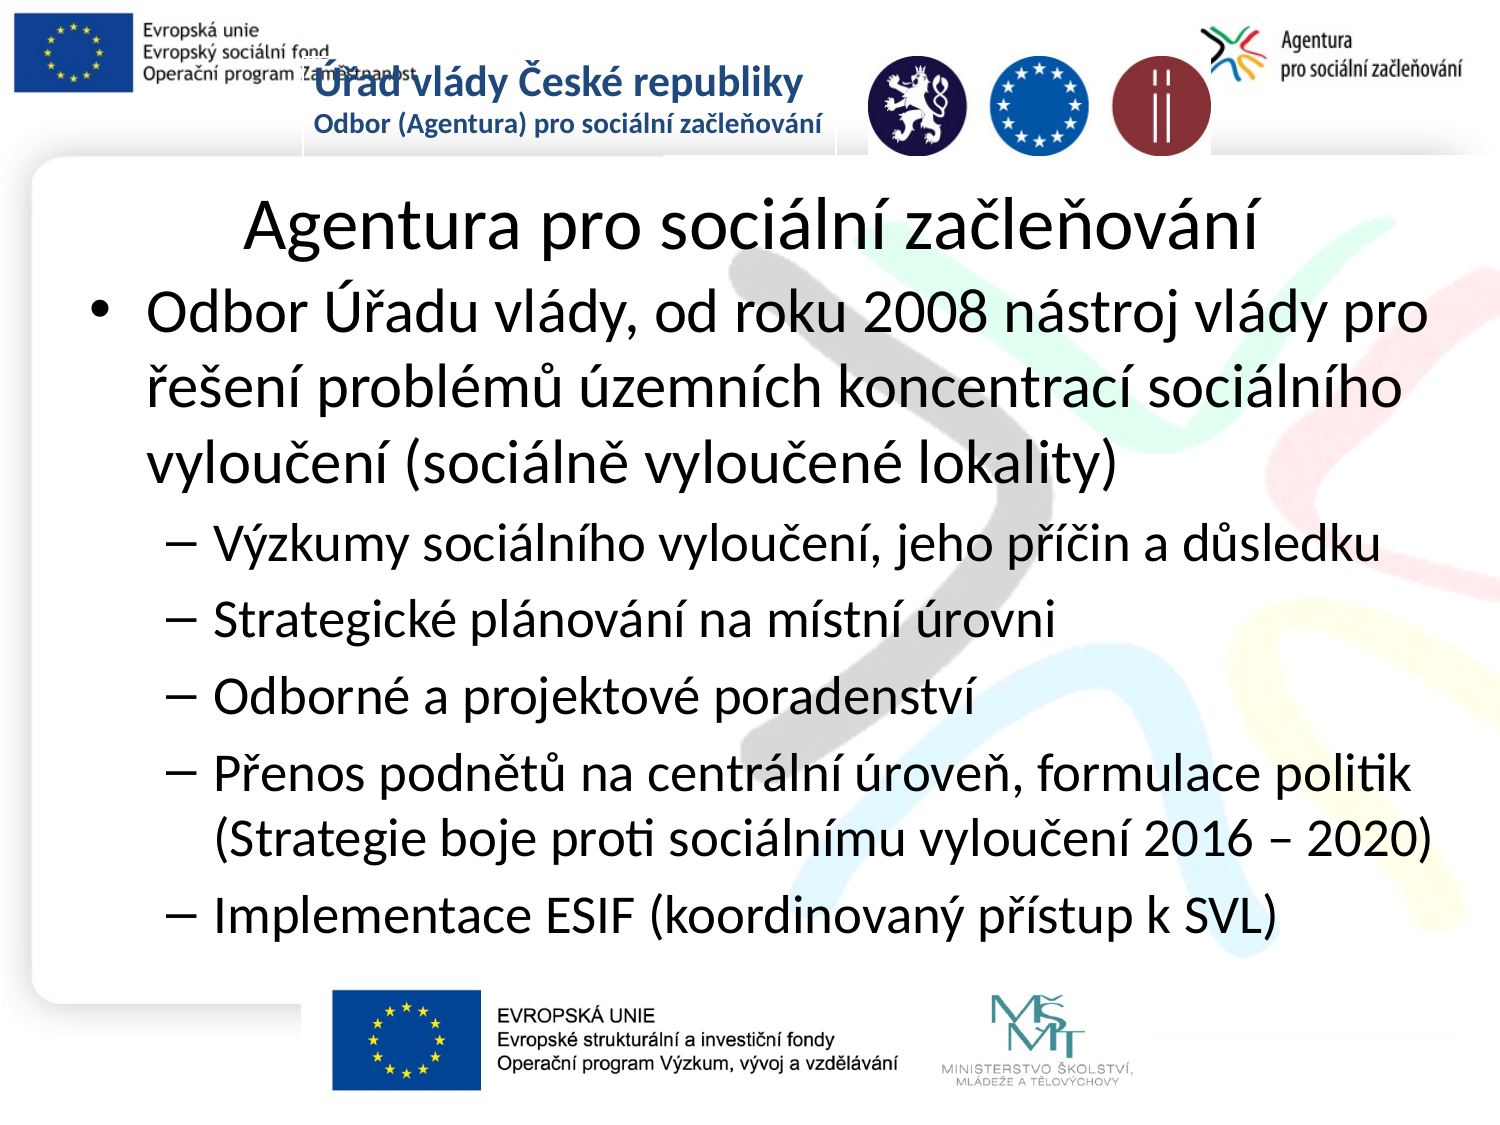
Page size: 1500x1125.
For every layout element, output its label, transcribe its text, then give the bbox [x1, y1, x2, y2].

title Agentura pro sociální začleňování [76, 125, 1427, 262]
picture [0, 0, 1500, 1125]
picture [304, 58, 835, 125]
picture [318, 117, 328, 125]
list Odbor Úřadu vlády, od roku 2008 nástroj vlády pro řešení problémů územních koncentrací sociálního vyloučení (sociálně vyloučené lokality) Výzkumy sociálního vyloučení, jeho příčin a důsledku Strategické plánování na místní úrovni Odborné a projektové poradenství Přenos podnětů na centrální úroveň, formulace politik (Strategie boje proti sociálnímu vyloučení 2016 – 2020) Implementace ESIF (koordinovaný přístup k SVL) [75, 262, 1459, 1005]
